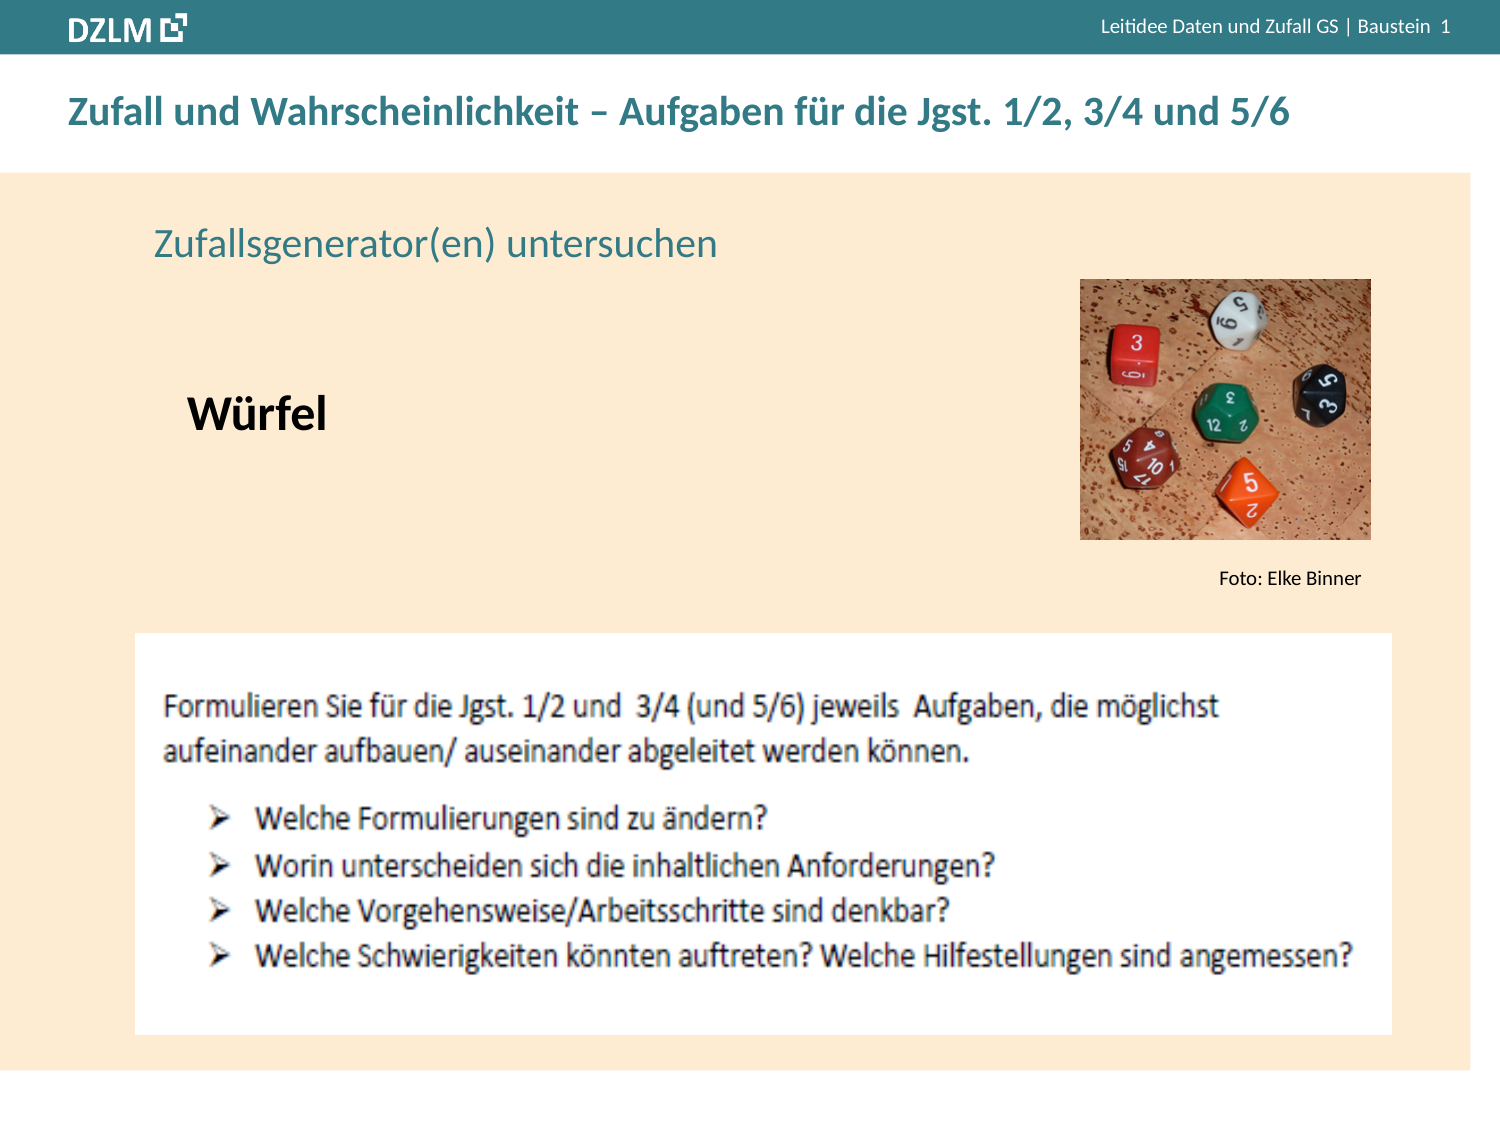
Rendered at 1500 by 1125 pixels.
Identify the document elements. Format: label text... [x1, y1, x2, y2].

title Zufall und Wahrscheinlichkeit – Aufgaben für die Jgst. 1/2, 3/4 und 5/6 [53, 68, 1436, 149]
picture [1080, 279, 1371, 541]
text_box Würfel [172, 373, 343, 449]
picture [135, 633, 1392, 1036]
text_box Foto: Elke Binner [1204, 557, 1377, 598]
text_box [0, 172, 1471, 1071]
text_box Zufallsgenerator(en) untersuchen [139, 208, 734, 273]
